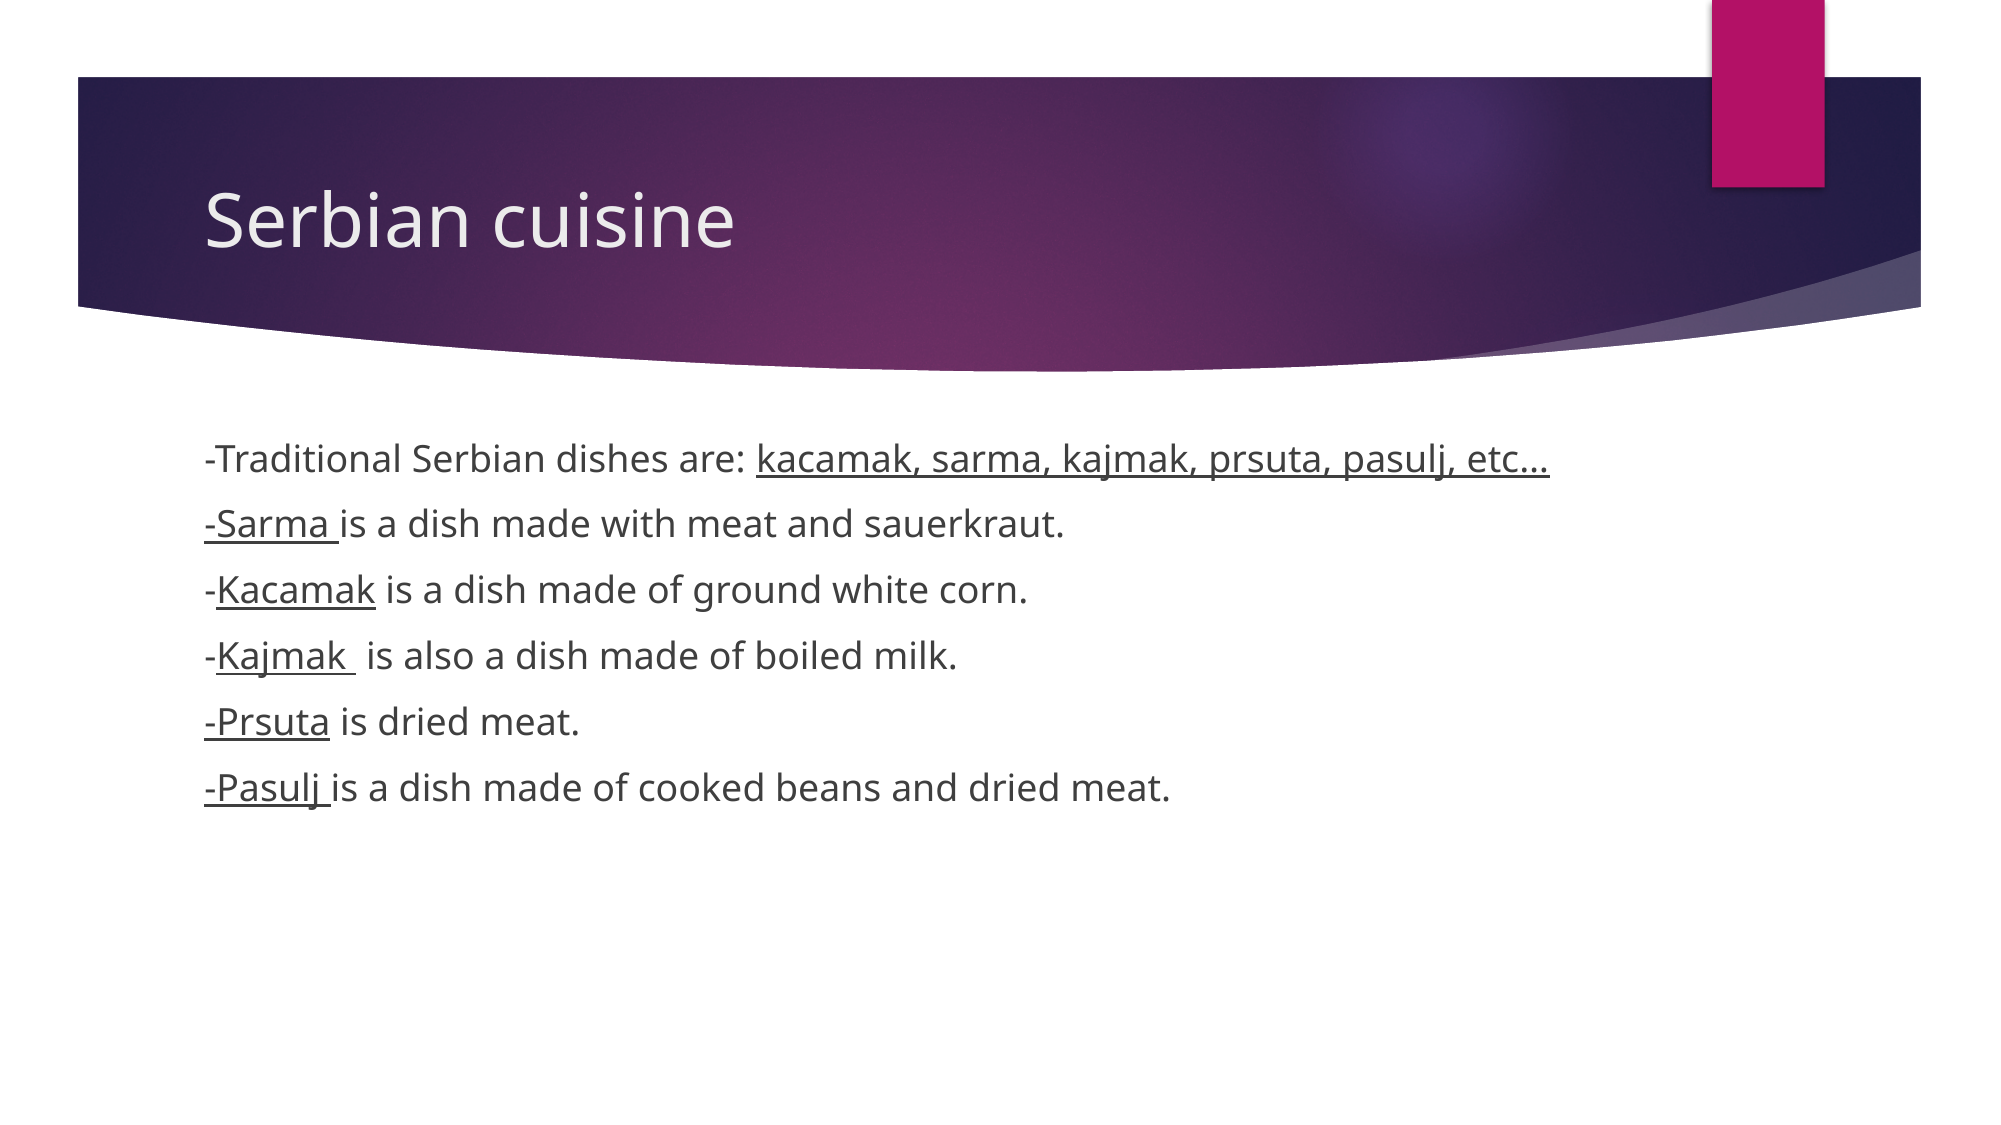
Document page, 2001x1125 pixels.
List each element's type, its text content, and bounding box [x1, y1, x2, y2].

title Serbian cuisine [189, 159, 1627, 276]
list -Traditional Serbian dishes are: kacamak, sarma, kajmak, prsuta, pasulj, etc… -Sarma is a dish made with meat and sauerkraut. -Kacamak is a dish made of ground white corn. -Kajmak is also a dish made of boiled milk. -Prsuta is dried meat. -Pasulj is a dish made of cooked beans and dried meat. [189, 427, 1638, 988]
picture [79, 78, 1920, 371]
